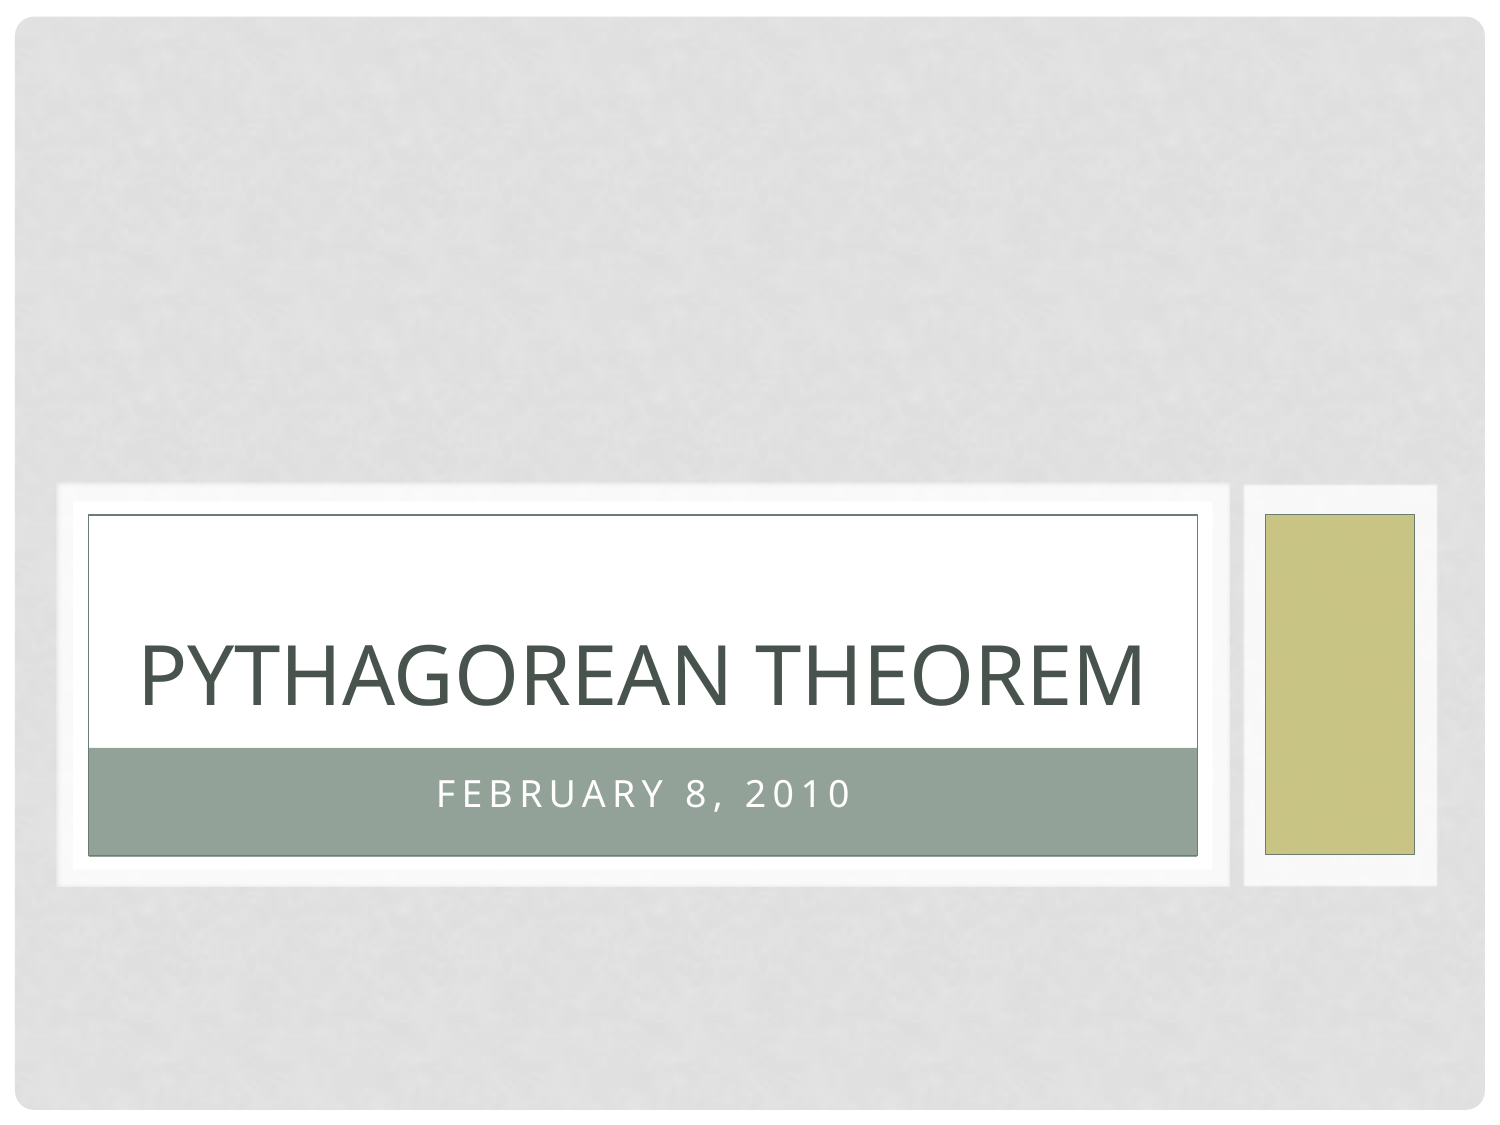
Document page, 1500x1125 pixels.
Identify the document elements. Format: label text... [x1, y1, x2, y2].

title Pythagorean Theorem [99, 529, 1187, 730]
subtitle February 8, 2010 [105, 762, 1181, 838]
